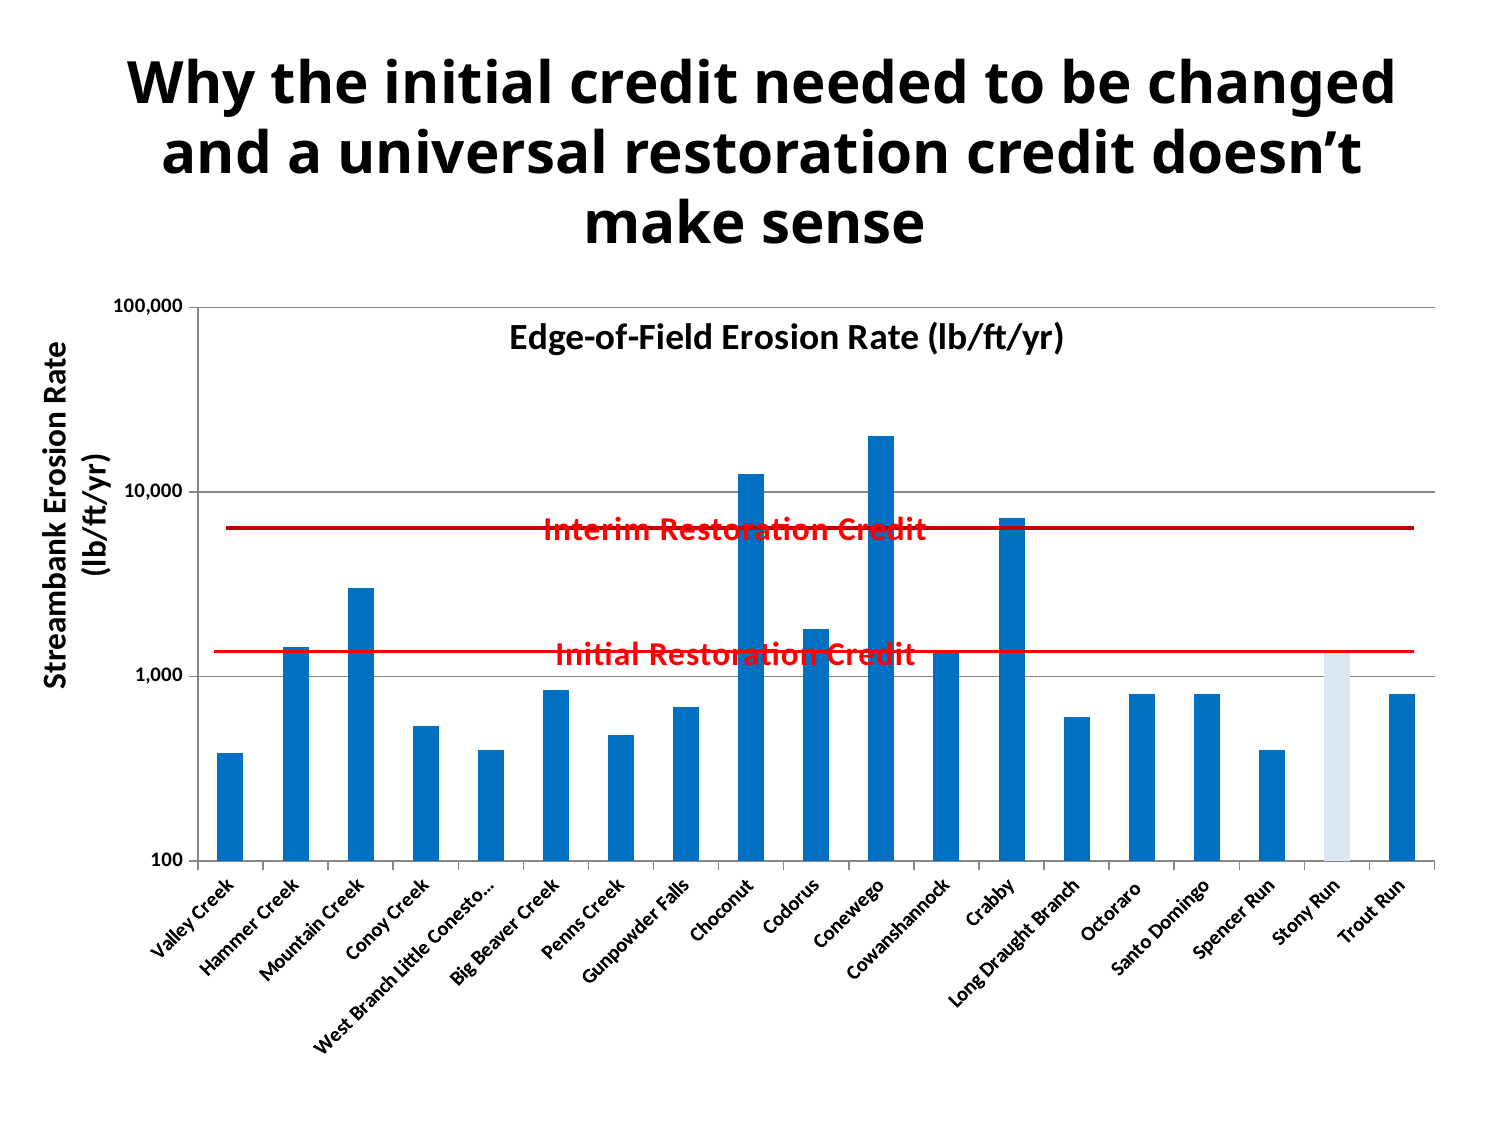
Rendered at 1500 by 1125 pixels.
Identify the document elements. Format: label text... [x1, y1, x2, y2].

chart [112, 287, 1463, 1061]
text_box Streambank Erosion Rate (lb/ft/yr) [24, 312, 107, 719]
title Why the initial credit needed to be changed and a universal restoration credit doesn’t make sense [62, 87, 1463, 212]
